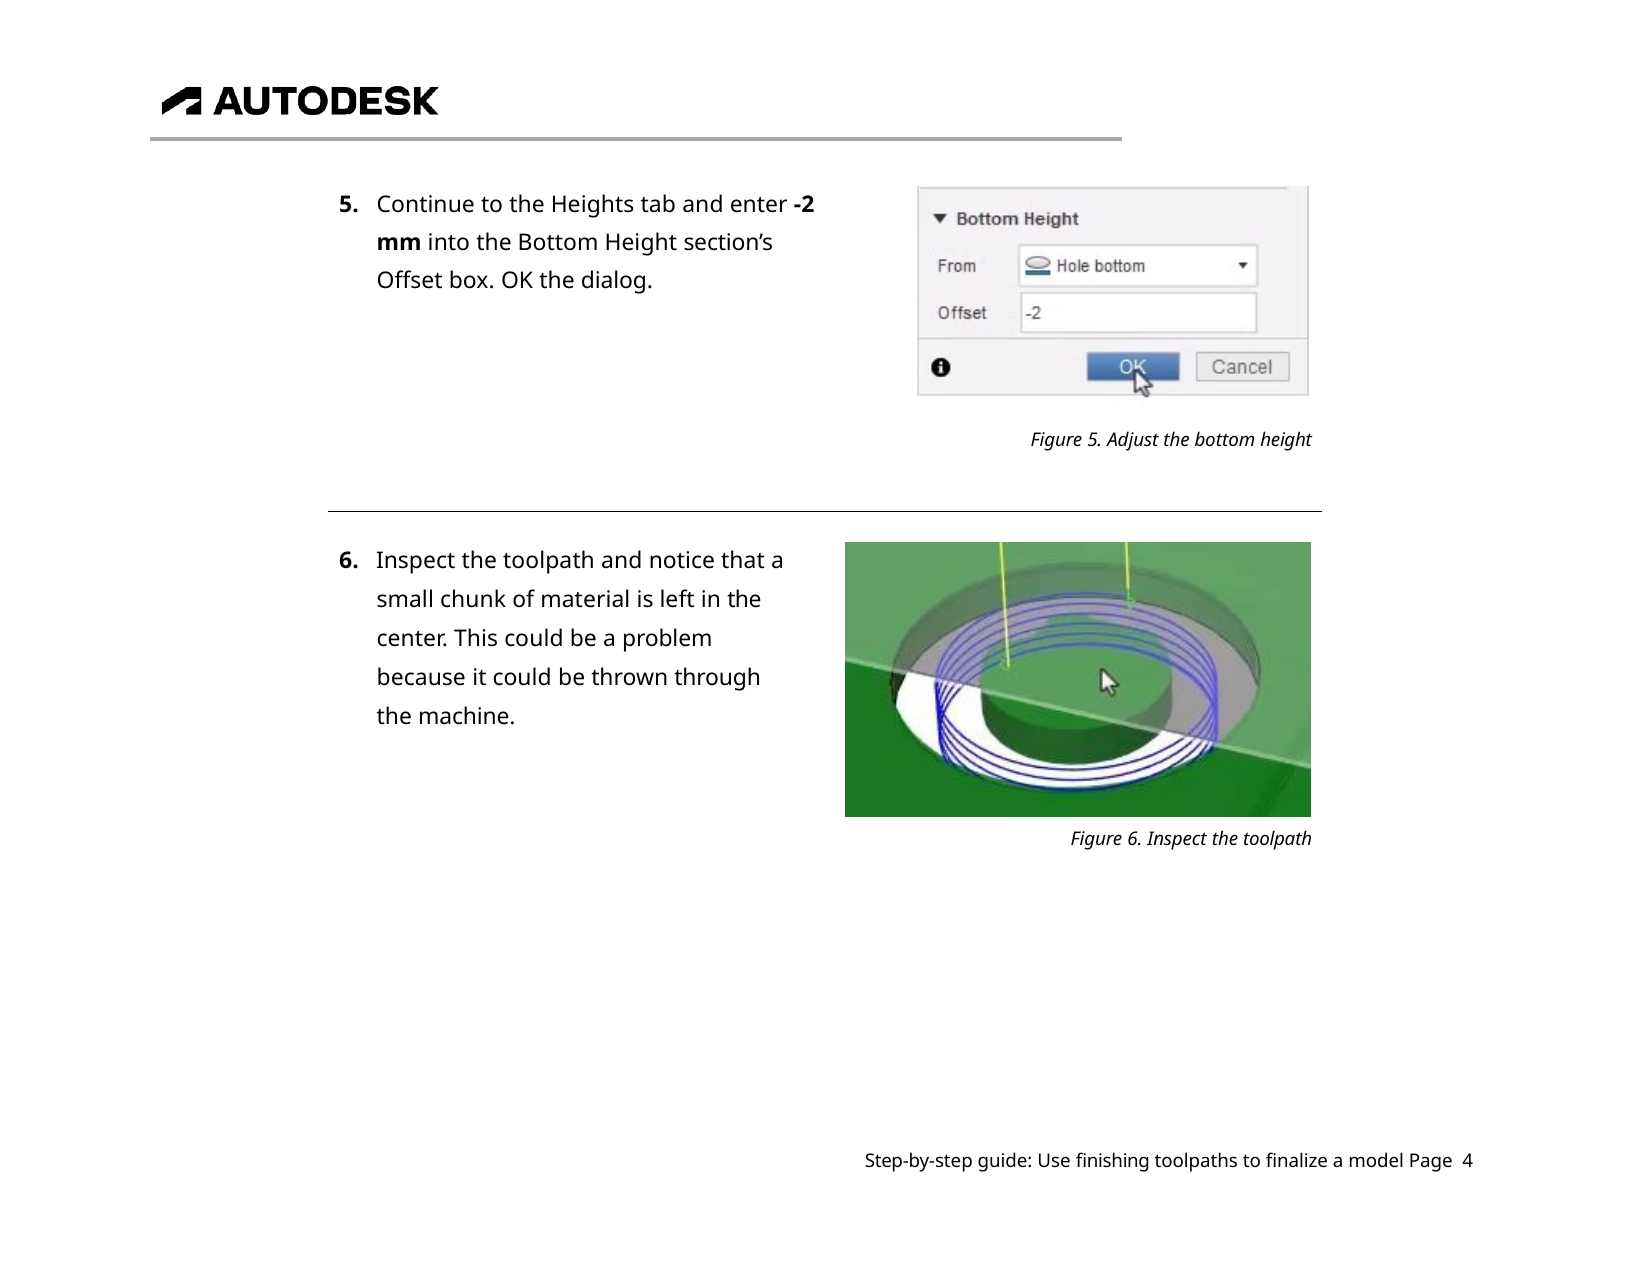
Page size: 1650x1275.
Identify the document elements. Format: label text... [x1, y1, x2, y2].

table_header 5. Continue to the Heights tab and enter -2 mm into the Bottom Height section’s Offset box. OK the dialog. [328, 187, 830, 511]
picture [844, 541, 1311, 818]
picture [916, 186, 1310, 411]
table_header Figure 5. Adjust the bottom height [830, 187, 1322, 511]
slide_number Step-by-step guide: Use finishing toolpaths to finalize a model Page 20 [862, 1145, 1509, 1275]
table_cell 6. Inspect the toolpath and notice that a small chunk of material is left in the center. This could be a problem because it could be thrown through the machine. [328, 512, 830, 863]
table_cell Figure 6. Inspect the toolpath [830, 512, 1322, 863]
picture [161, 86, 439, 115]
